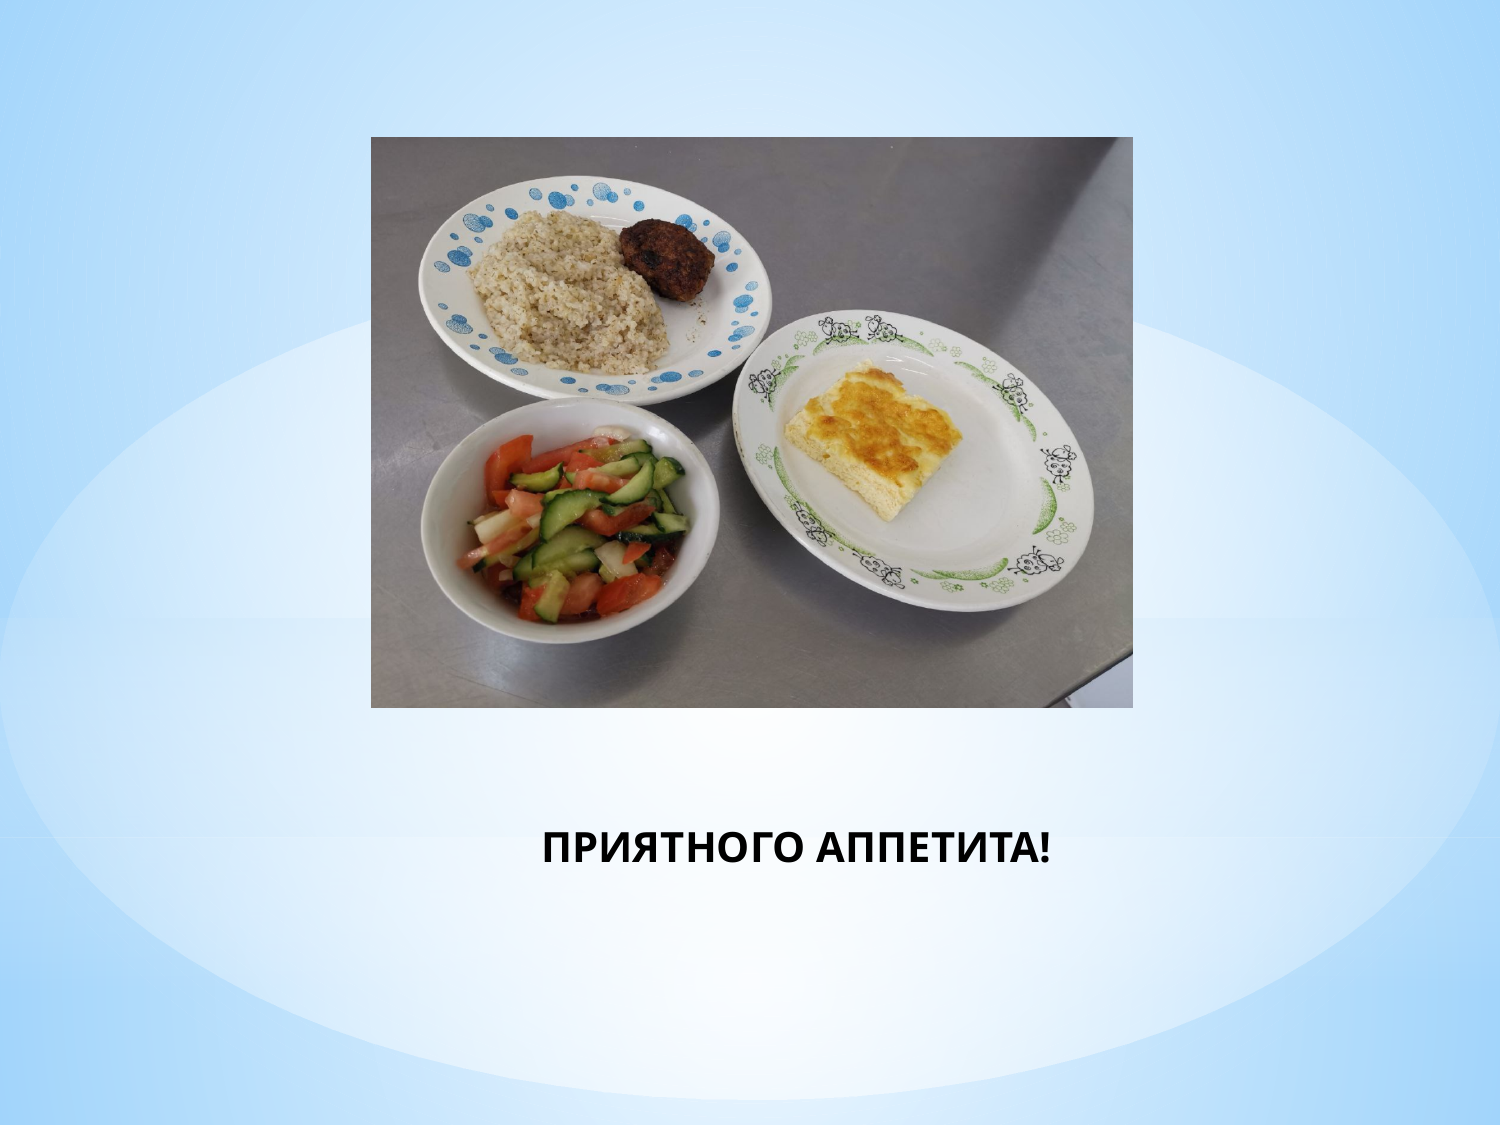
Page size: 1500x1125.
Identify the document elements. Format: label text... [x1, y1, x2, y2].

title ПРИЯТНОГО АППЕТИТА! [230, 763, 1363, 953]
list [371, 136, 1133, 708]
